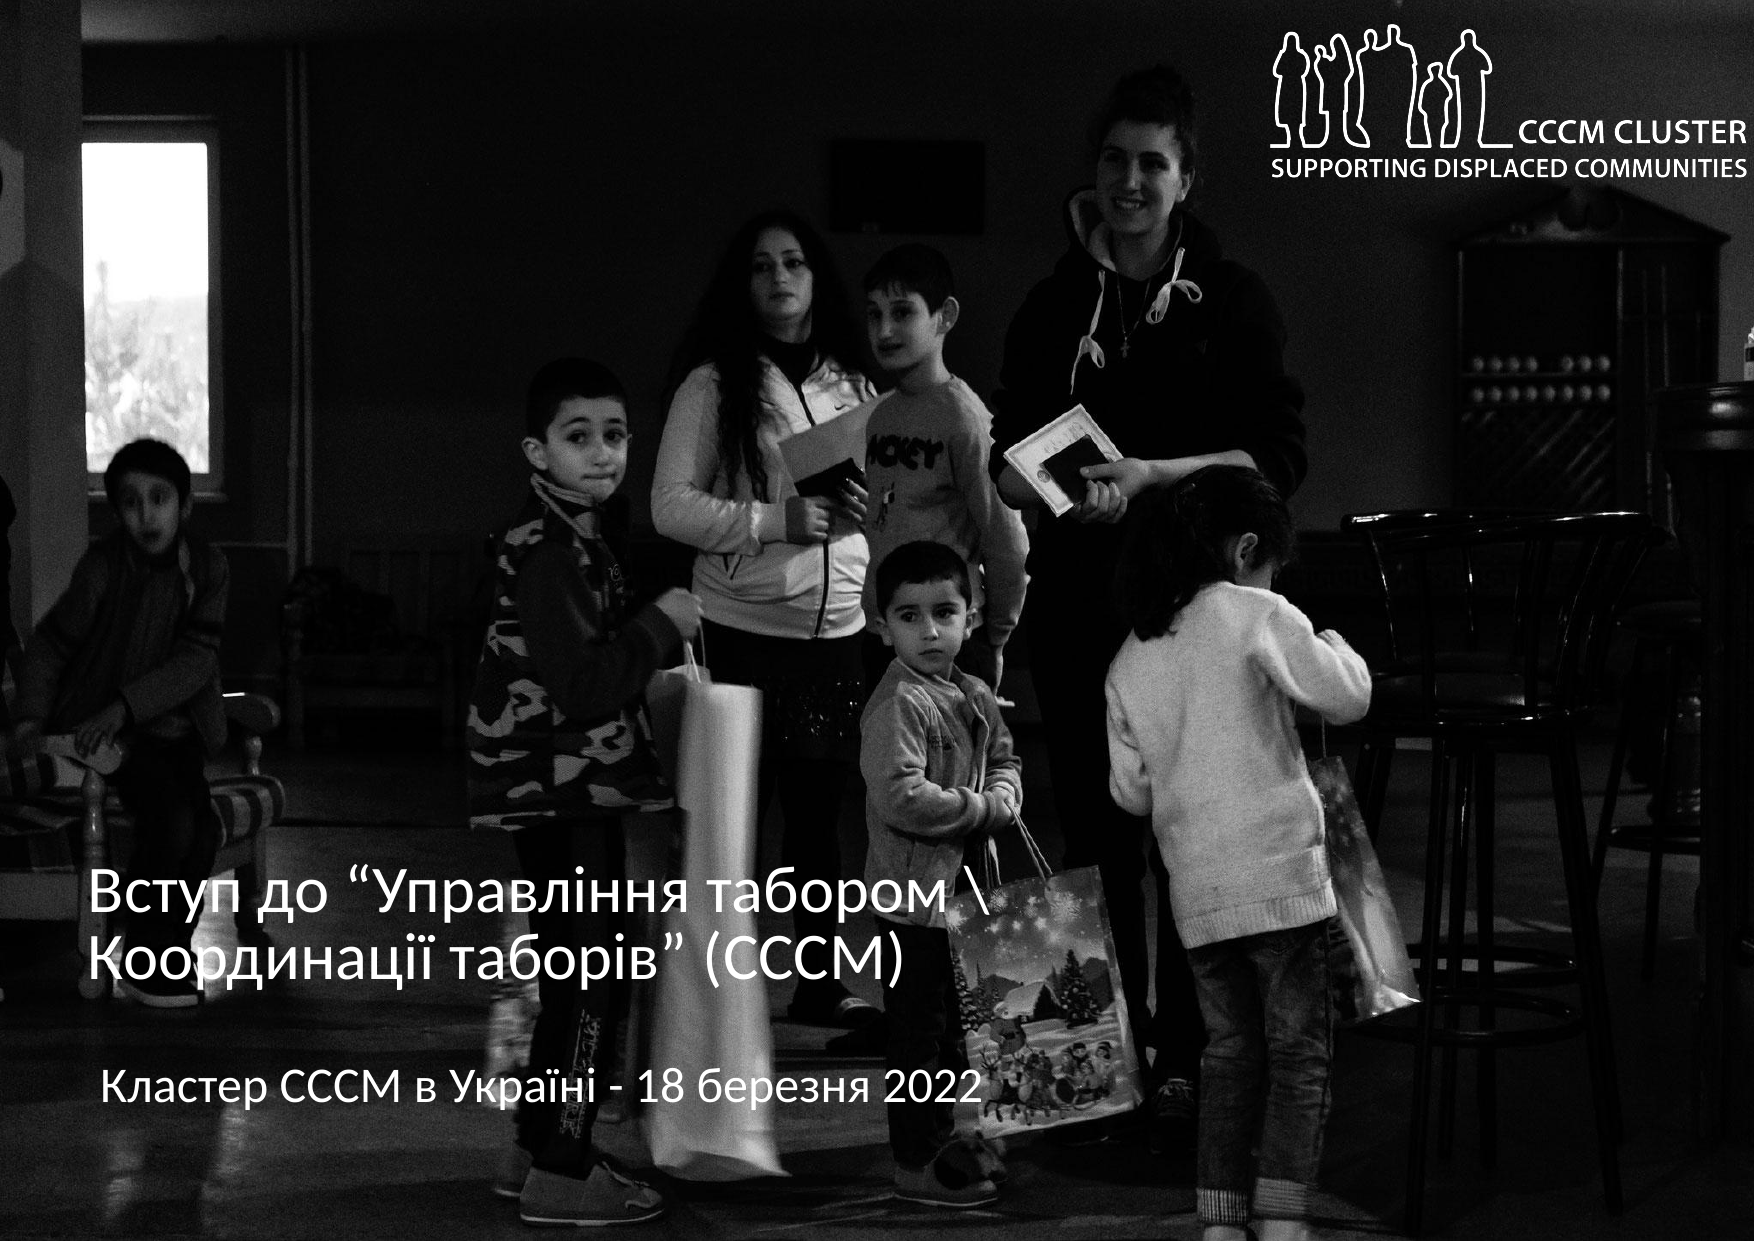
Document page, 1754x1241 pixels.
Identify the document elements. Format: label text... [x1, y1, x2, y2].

picture [0, 0, 1754, 1241]
text_box Кластер CCCM в Україні - 18 березня 2022 [85, 1057, 1106, 1175]
text_box Вступ до “Управління табором \ Координації таборів” (CCCM) [73, 681, 1271, 1011]
